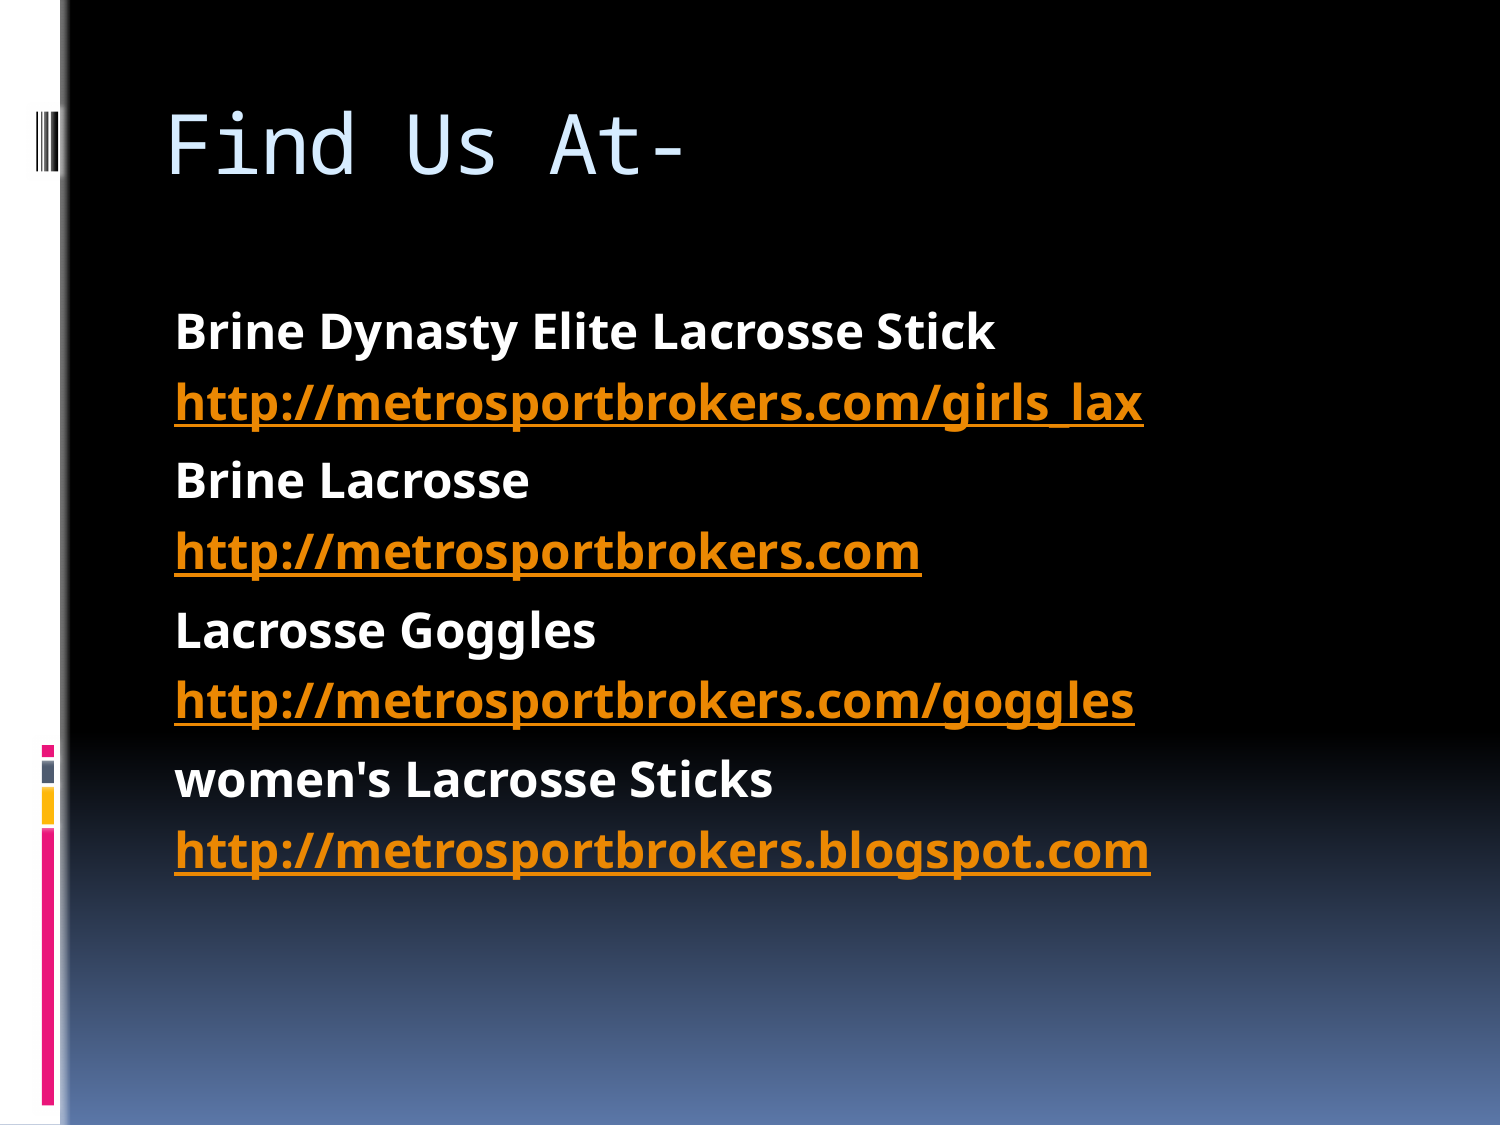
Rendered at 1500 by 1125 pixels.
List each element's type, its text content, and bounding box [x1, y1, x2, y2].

title Find Us At- [150, 83, 1425, 234]
list Brine Dynasty Elite Lacrosse Stick http://metrosportbrokers.com/girls_lax Brine Lacrosse http://metrosportbrokers.com Lacrosse Goggles http://metrosportbrokers.com/goggles women's Lacrosse Sticks http://metrosportbrokers.blogspot.com [150, 292, 1425, 1043]
